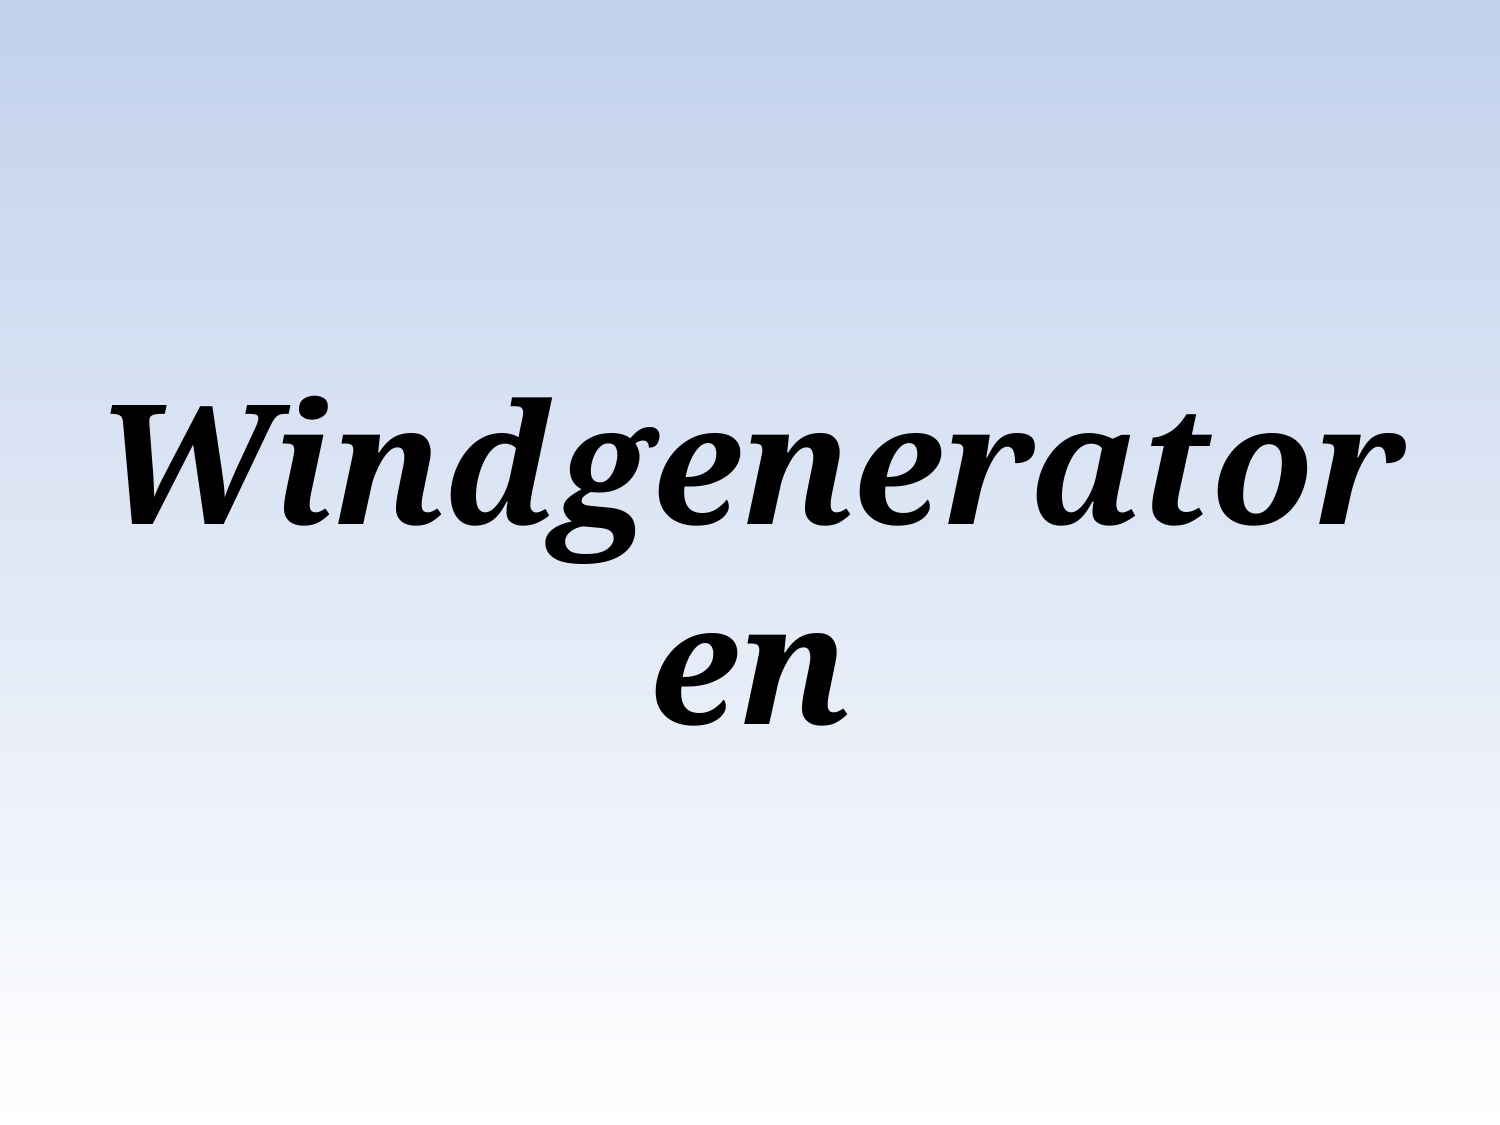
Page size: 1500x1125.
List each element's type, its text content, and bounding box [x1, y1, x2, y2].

title Windgeneratoren [75, 45, 1425, 1071]
